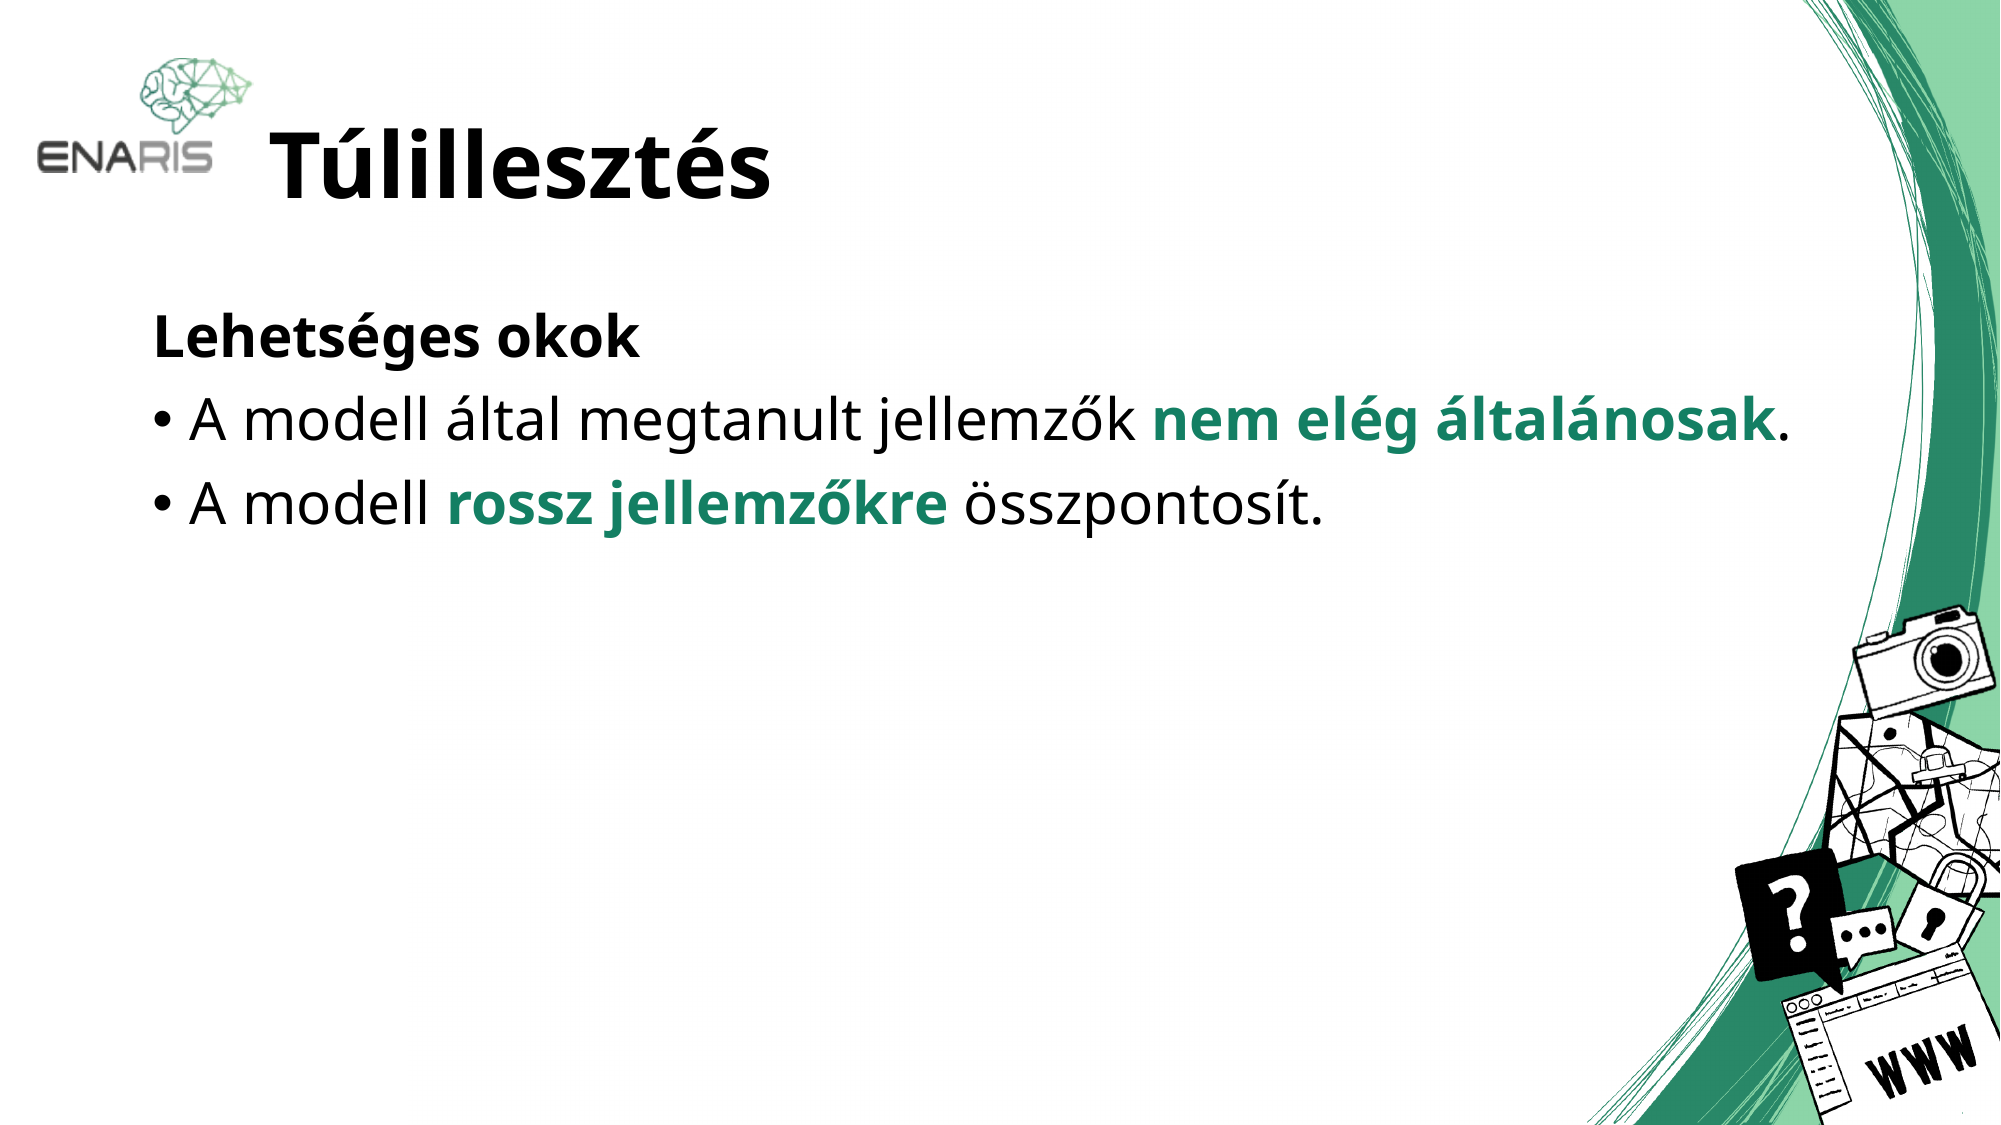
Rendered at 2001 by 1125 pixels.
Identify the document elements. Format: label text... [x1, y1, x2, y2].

picture [408, 0, 2000, 1125]
picture [37, 58, 254, 173]
list Lehetséges okok A modell által megtanult jellemzők nem elég általánosak. A modell rossz jellemzőkre összpontosít. [137, 299, 1934, 1014]
title Túlillesztés [253, 59, 1863, 278]
